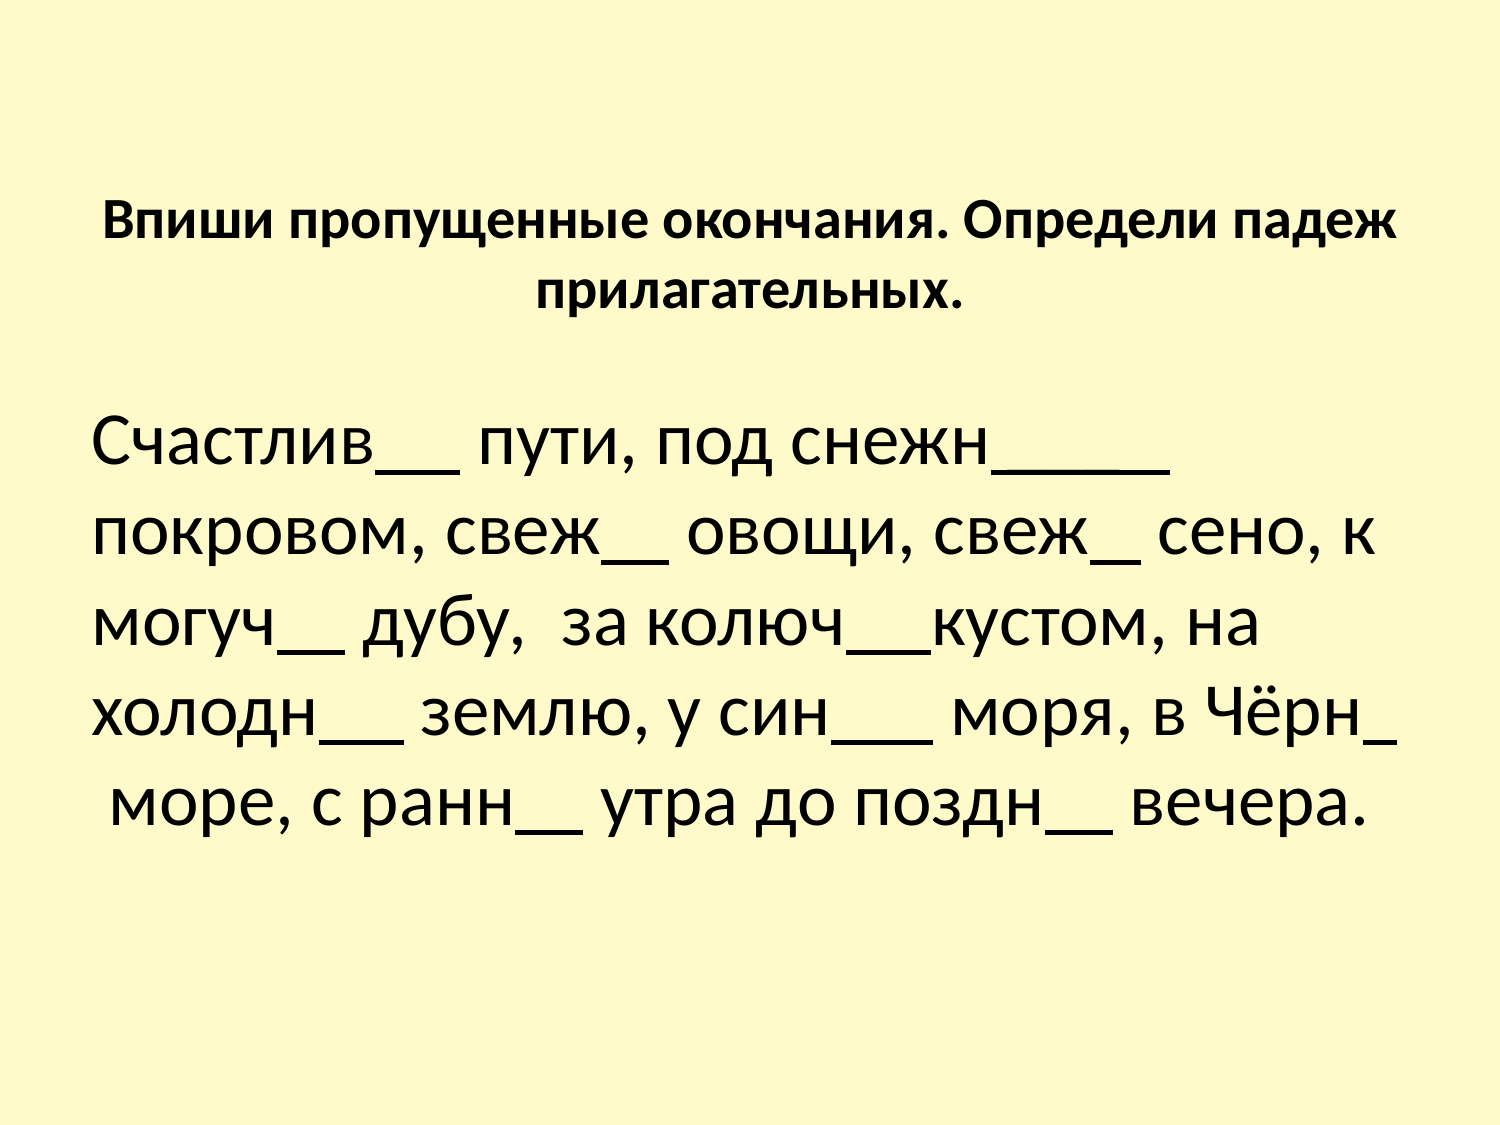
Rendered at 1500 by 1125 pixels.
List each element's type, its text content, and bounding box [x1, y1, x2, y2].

text_box Впиши пропущенные окончания. Определи падеж прилагательных. Счастлив пути, под снежн ___ покровом, свеж овощи, свеж сено, к могуч дубу, за колюч кустом, на холодн землю, у син моря, в Чёрн море, с ранн утра до поздн вечера. [76, 172, 1424, 848]
